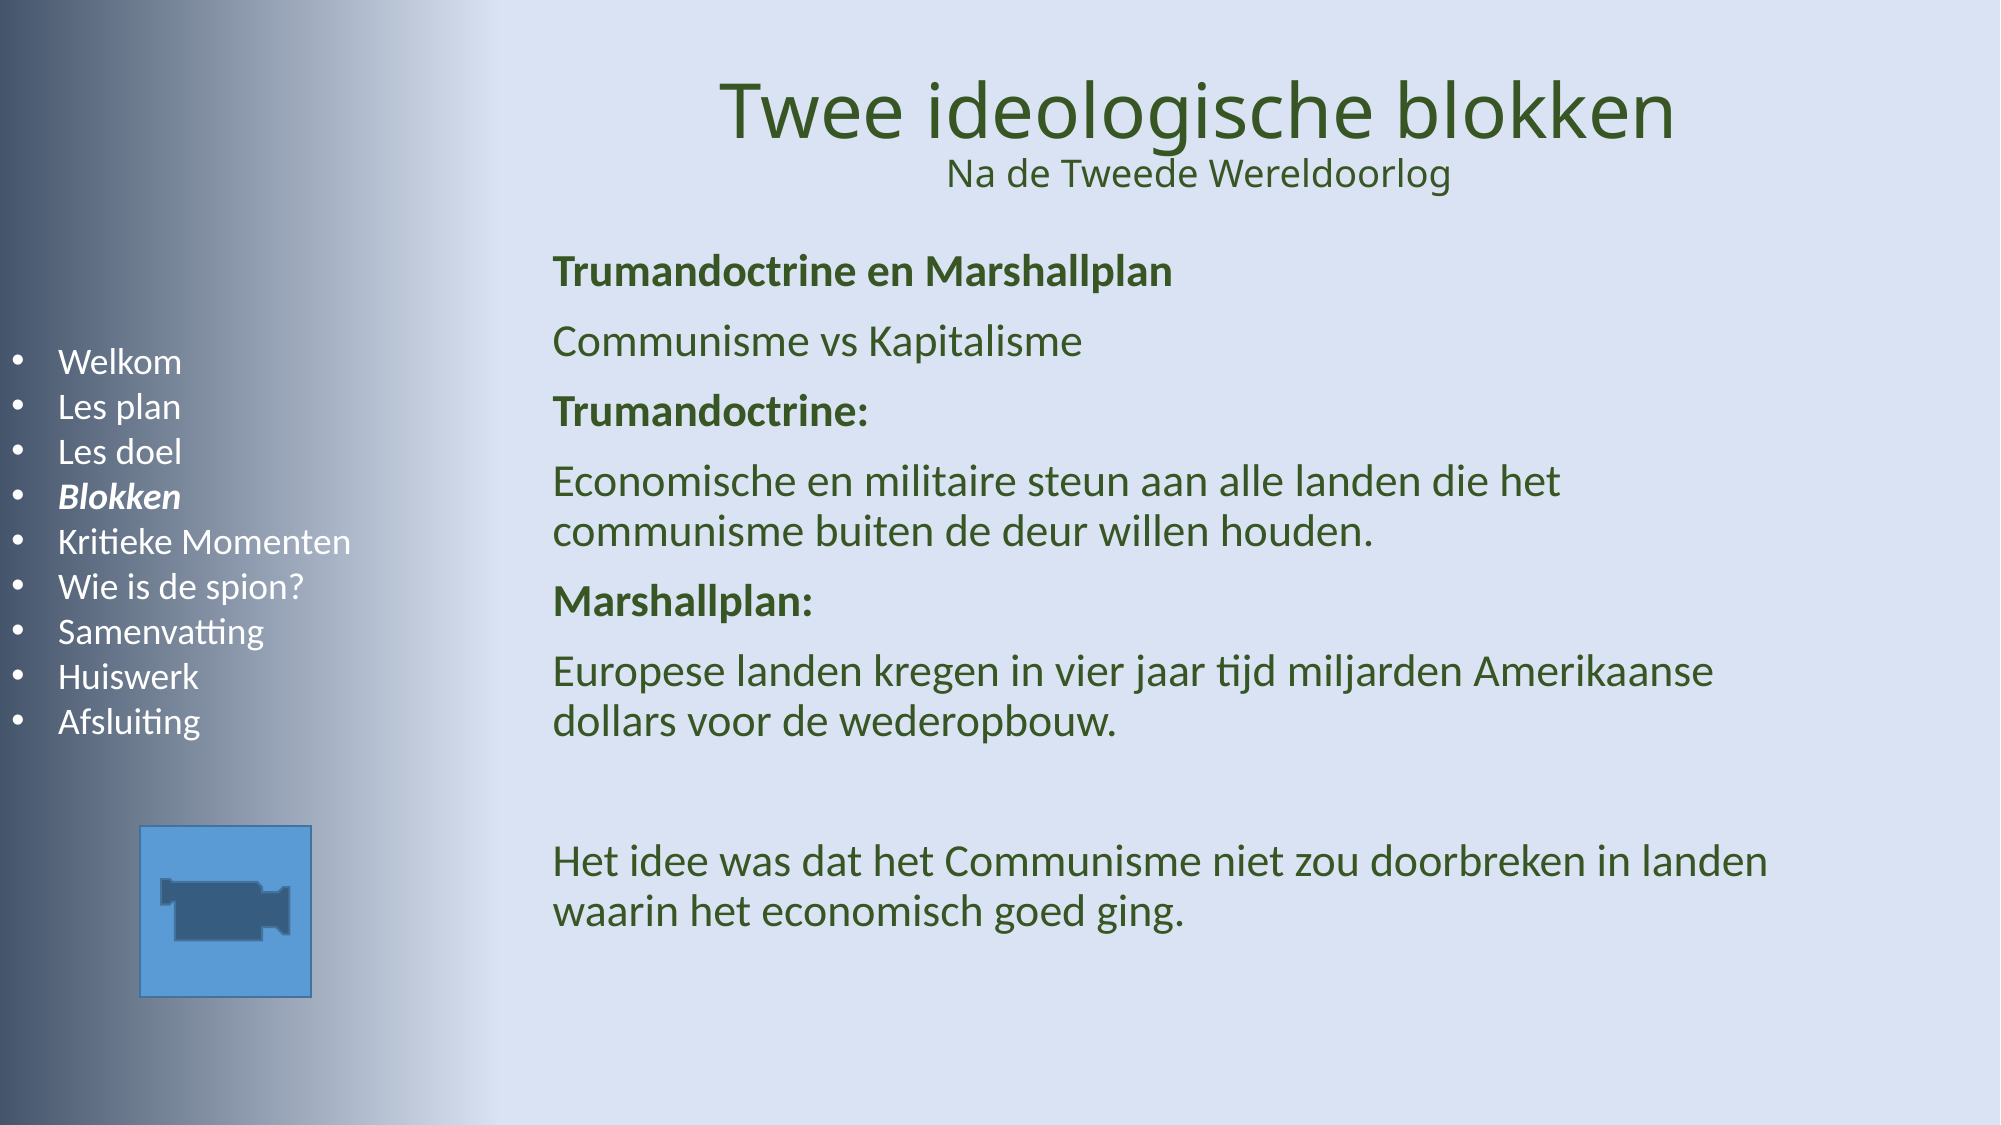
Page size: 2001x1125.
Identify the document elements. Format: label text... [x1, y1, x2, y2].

text_box [139, 825, 312, 998]
text_box Twee ideologische blokken Na de Tweede Wereldoorlog [697, 25, 1700, 243]
text_box Welkom Les plan Les doel Blokken Kritieke Momenten Wie is de spion? Samenvatting Huiswerk Afsluiting [0, 329, 367, 750]
list Trumandoctrine en Marshallplan Communisme vs Kapitalisme Trumandoctrine: Economische en militaire steun aan alle landen die het communisme buiten de deur willen houden. Marshallplan: Europese landen kregen in vier jaar tijd miljarden Amerikaanse dollars voor de wederopbouw. Het idee was dat het Communisme niet zou doorbreken in landen waarin het economisch goed ging. [537, 239, 1828, 1047]
